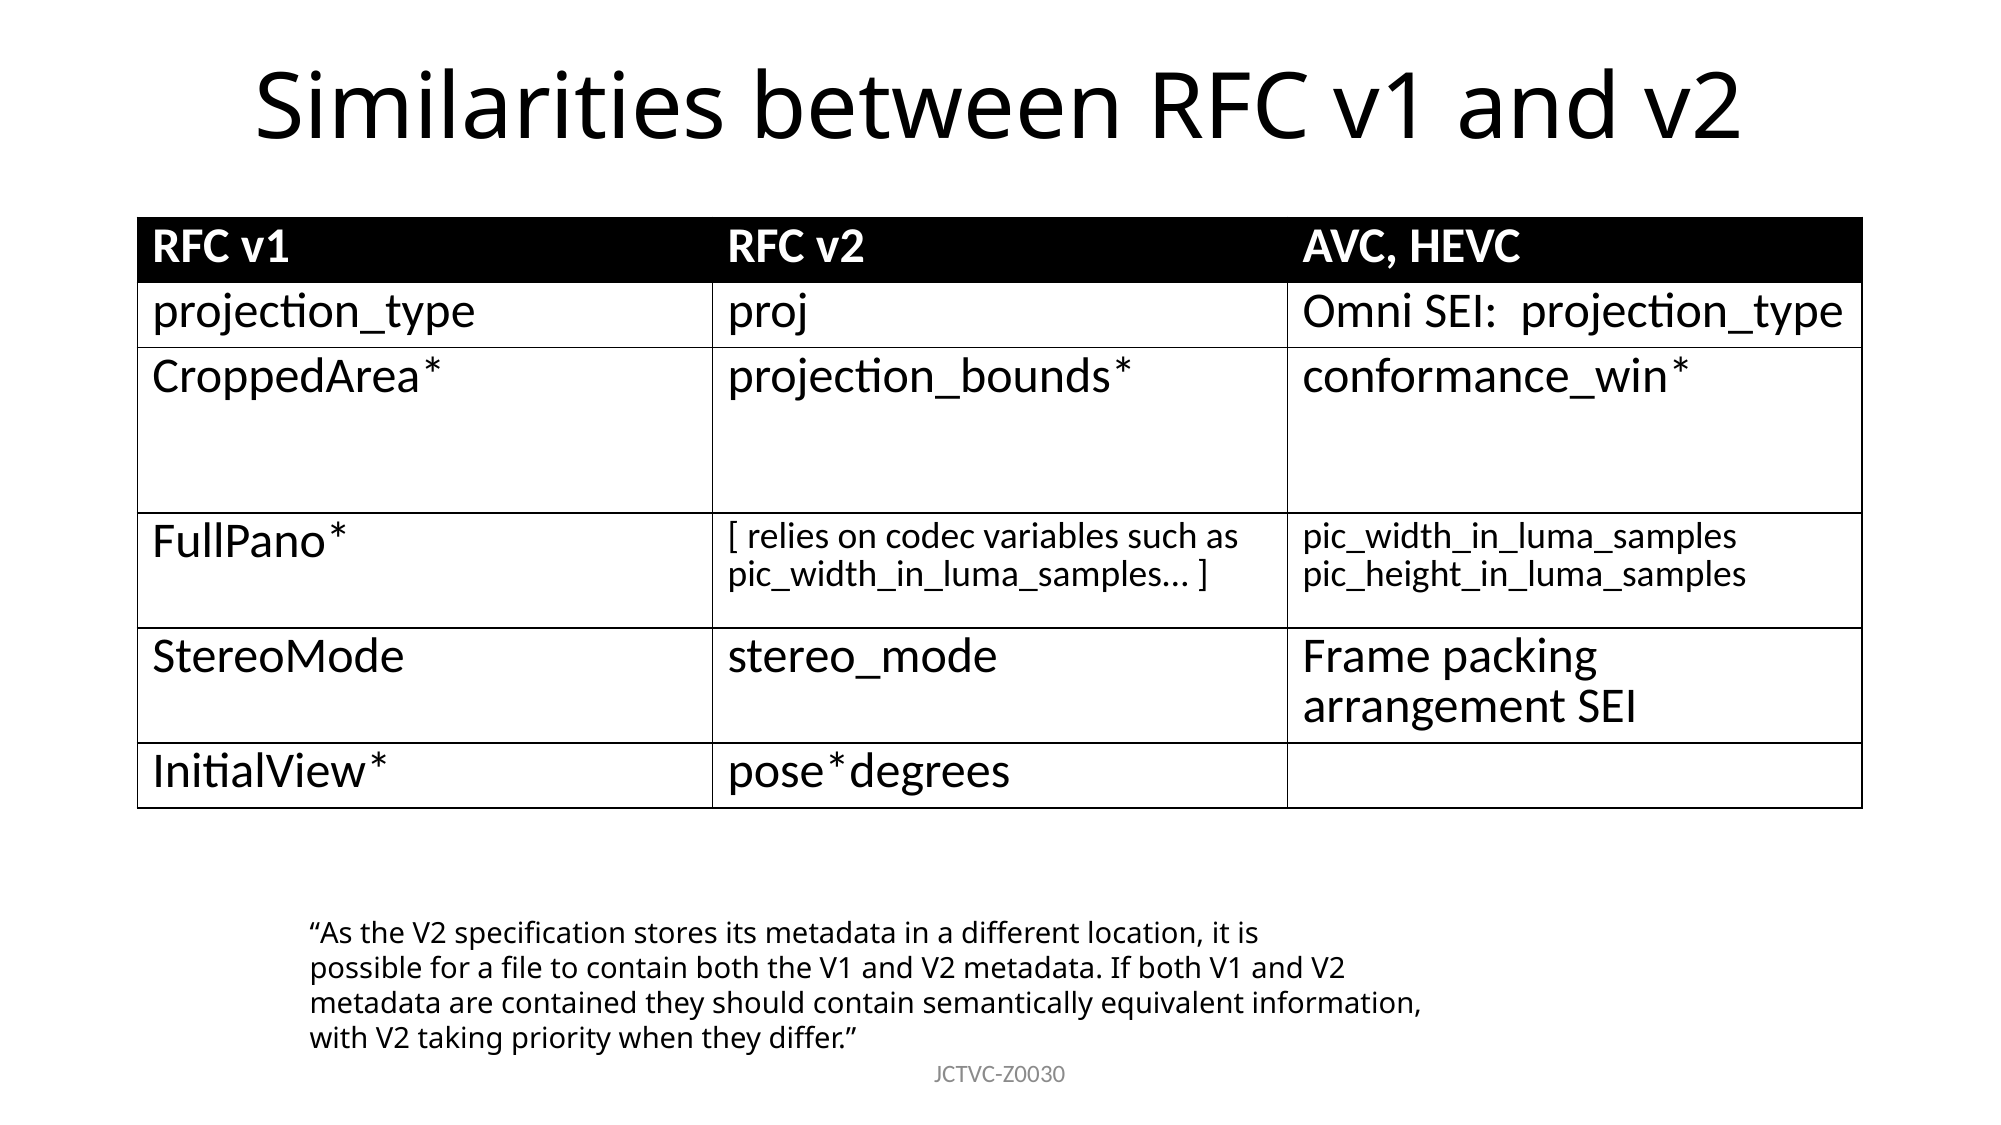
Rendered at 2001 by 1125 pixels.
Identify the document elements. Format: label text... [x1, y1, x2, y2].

table_cell pic_width_in_luma_samples pic_height_in_luma_samples [1288, 514, 1861, 627]
table_cell pose*degrees [713, 744, 1287, 807]
table_cell conformance_win* [1288, 348, 1861, 512]
table_header AVC, HEVC [1288, 218, 1861, 282]
text_box “As the V2 specification stores its metadata in a different location, it is possible for a file to contain both the V1 and V2 metadata. If both V1 and V2 metadata are contained they should contain semantically equivalent information, with V2 taking priority when they differ.” [294, 907, 1900, 1062]
table_cell Omni SEI: projection_type [1288, 283, 1861, 347]
table_cell projection_type [138, 283, 712, 347]
table_cell InitialView* [138, 744, 712, 807]
table_cell CroppedArea* [138, 348, 712, 512]
footer JCTVC-Z0030 [662, 1042, 1338, 1103]
table_cell FullPano* [138, 514, 712, 627]
table_cell [ relies on codec variables such as pic_width_in_luma_samples… ] [713, 514, 1287, 627]
table_cell [1288, 744, 1861, 807]
table_header RFC v1 [138, 218, 712, 282]
table_cell StereoMode [138, 629, 712, 742]
title Similarities between RFC v1 and v2 [137, 0, 1863, 217]
table_cell Frame packing arrangement SEI [1288, 629, 1861, 742]
table_cell projection_bounds* [713, 348, 1287, 512]
table_cell stereo_mode [713, 629, 1287, 742]
table_cell proj [713, 283, 1287, 347]
table_header RFC v2 [713, 218, 1287, 282]
